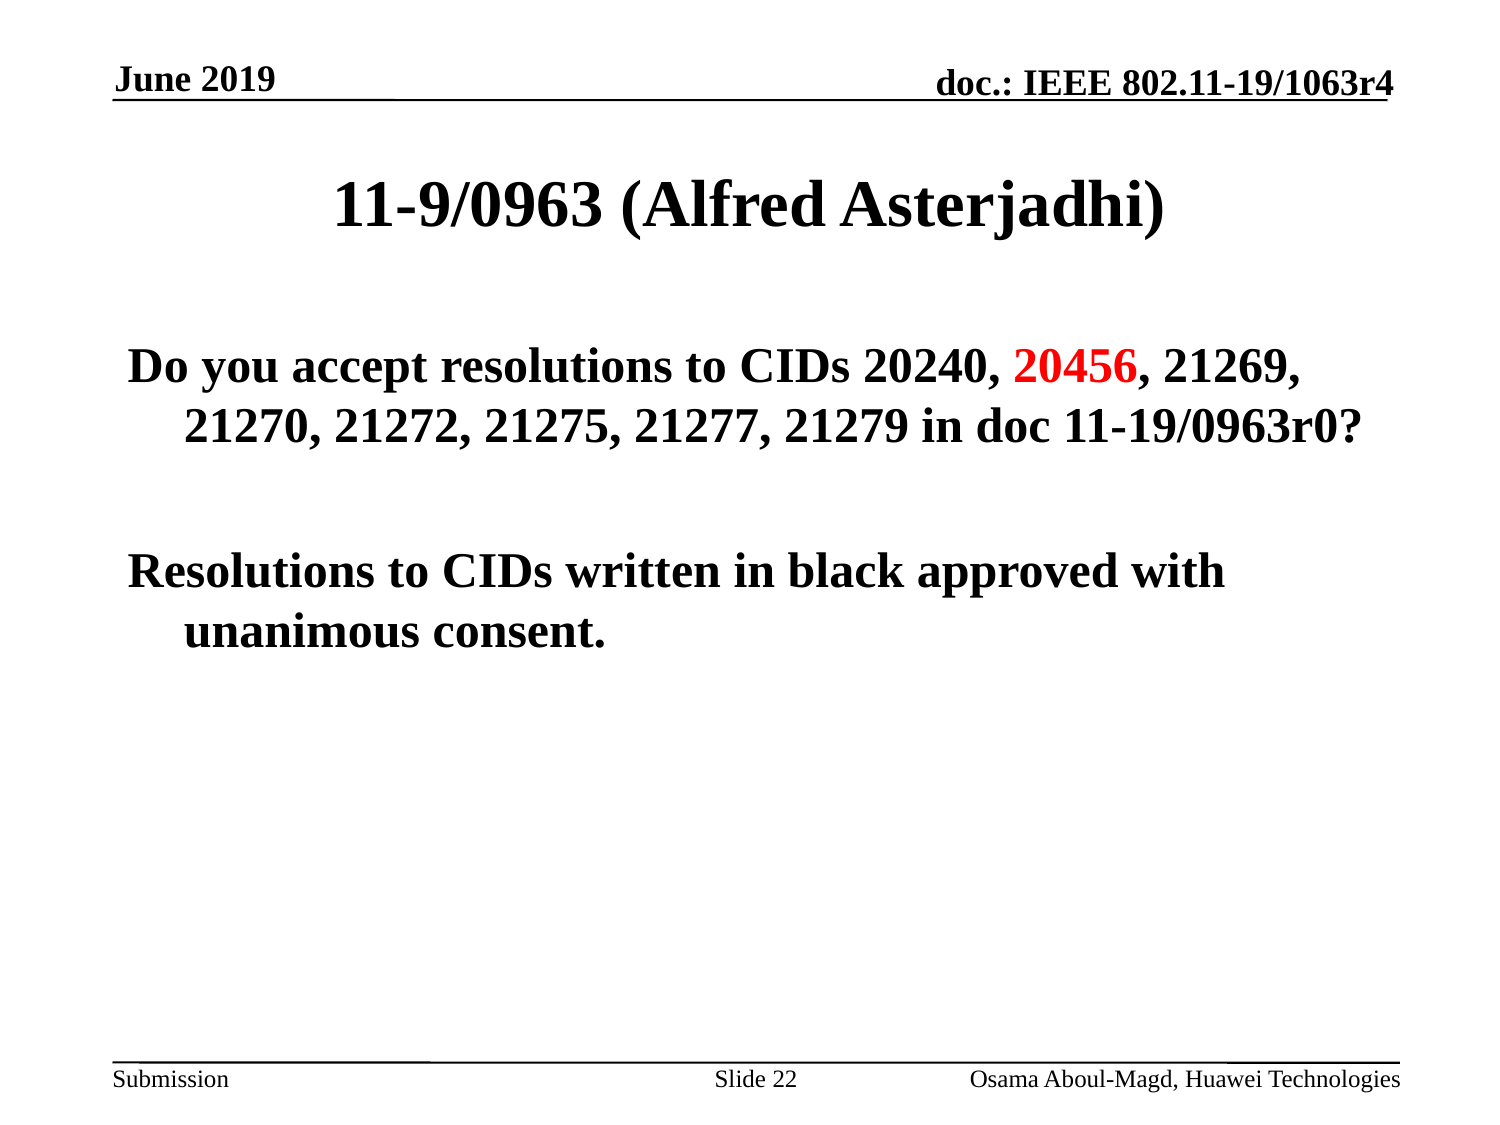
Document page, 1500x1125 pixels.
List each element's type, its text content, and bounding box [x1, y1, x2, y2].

slide_number Slide 22 [712, 1061, 800, 1123]
footer Osama Aboul-Magd, Huawei Technologies [878, 1061, 1402, 1093]
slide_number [114, 54, 423, 100]
list Do you accept resolutions to CIDs 20240, 20456, 21269, 21270, 21272, 21275, 21277, 21279 in doc 11-19/0963r0? Resolutions to CIDs written in black approved with unanimous consent. [112, 324, 1388, 1000]
title 11-9/0963 (Alfred Asterjadhi) [112, 112, 1388, 288]
